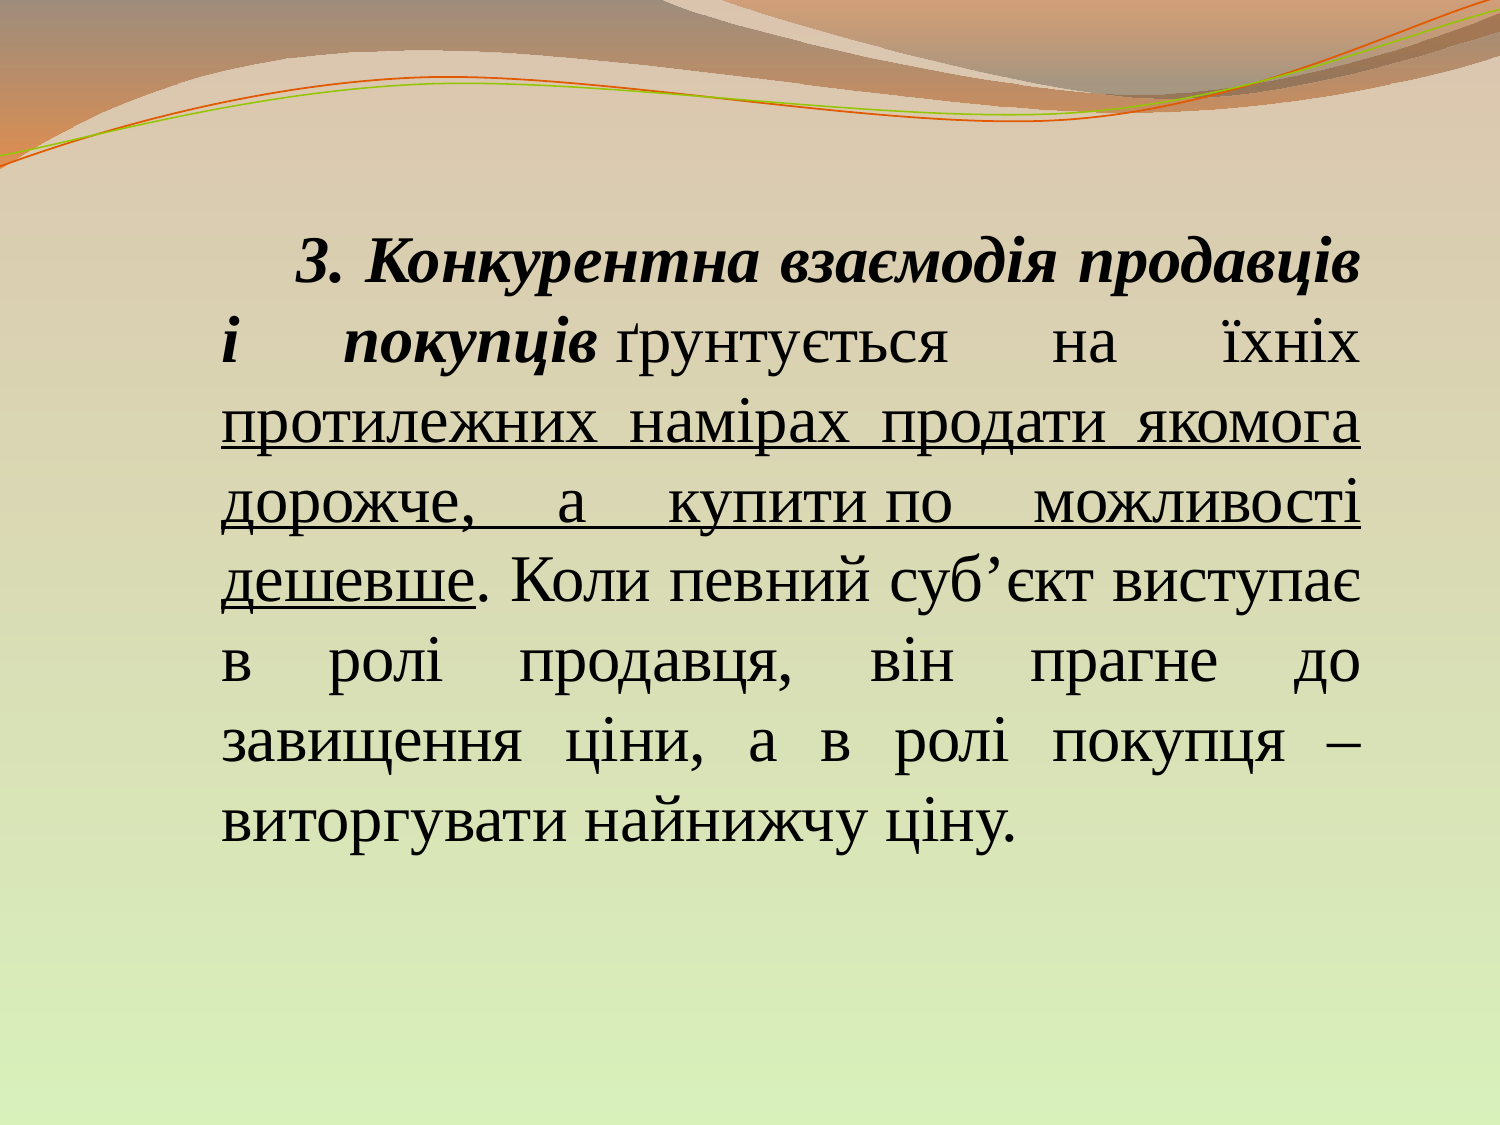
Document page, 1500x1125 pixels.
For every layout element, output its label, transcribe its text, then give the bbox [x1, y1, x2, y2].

text_box 3. Конкурентна взаємодія продавців і покупців ґрунтується на їхніх протилежних намірах продати якомога дорожче, а купити по можливості дешевше. Коли певний суб’єкт виступає в ролі продавця, він прагне до завищення ціни, а в ролі покупця – виторгувати найнижчу ціну. [206, 208, 1376, 863]
